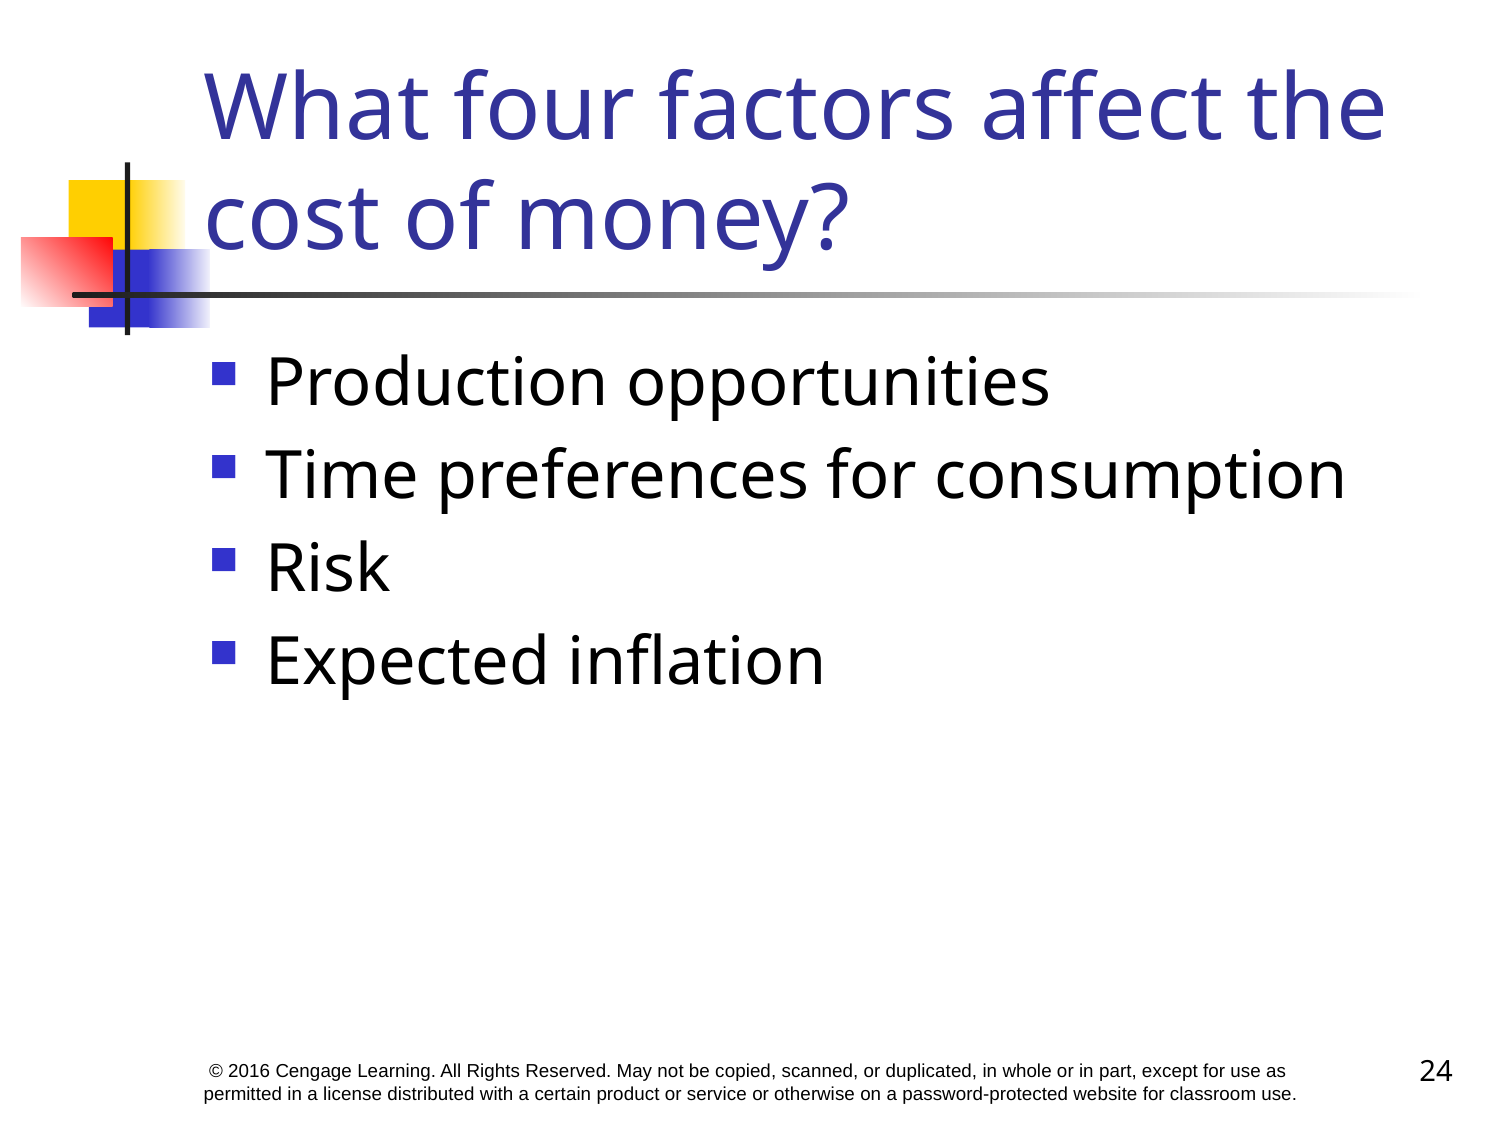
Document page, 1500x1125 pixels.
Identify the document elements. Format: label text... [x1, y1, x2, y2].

slide_number 24 [1154, 1023, 1468, 1100]
text_box [512, 1024, 988, 1100]
title What four factors affect the cost of money? [188, 34, 1468, 276]
text_box [112, 1024, 425, 1100]
list Production opportunities Time preferences for consumption Risk Expected inflation [193, 330, 1470, 1007]
